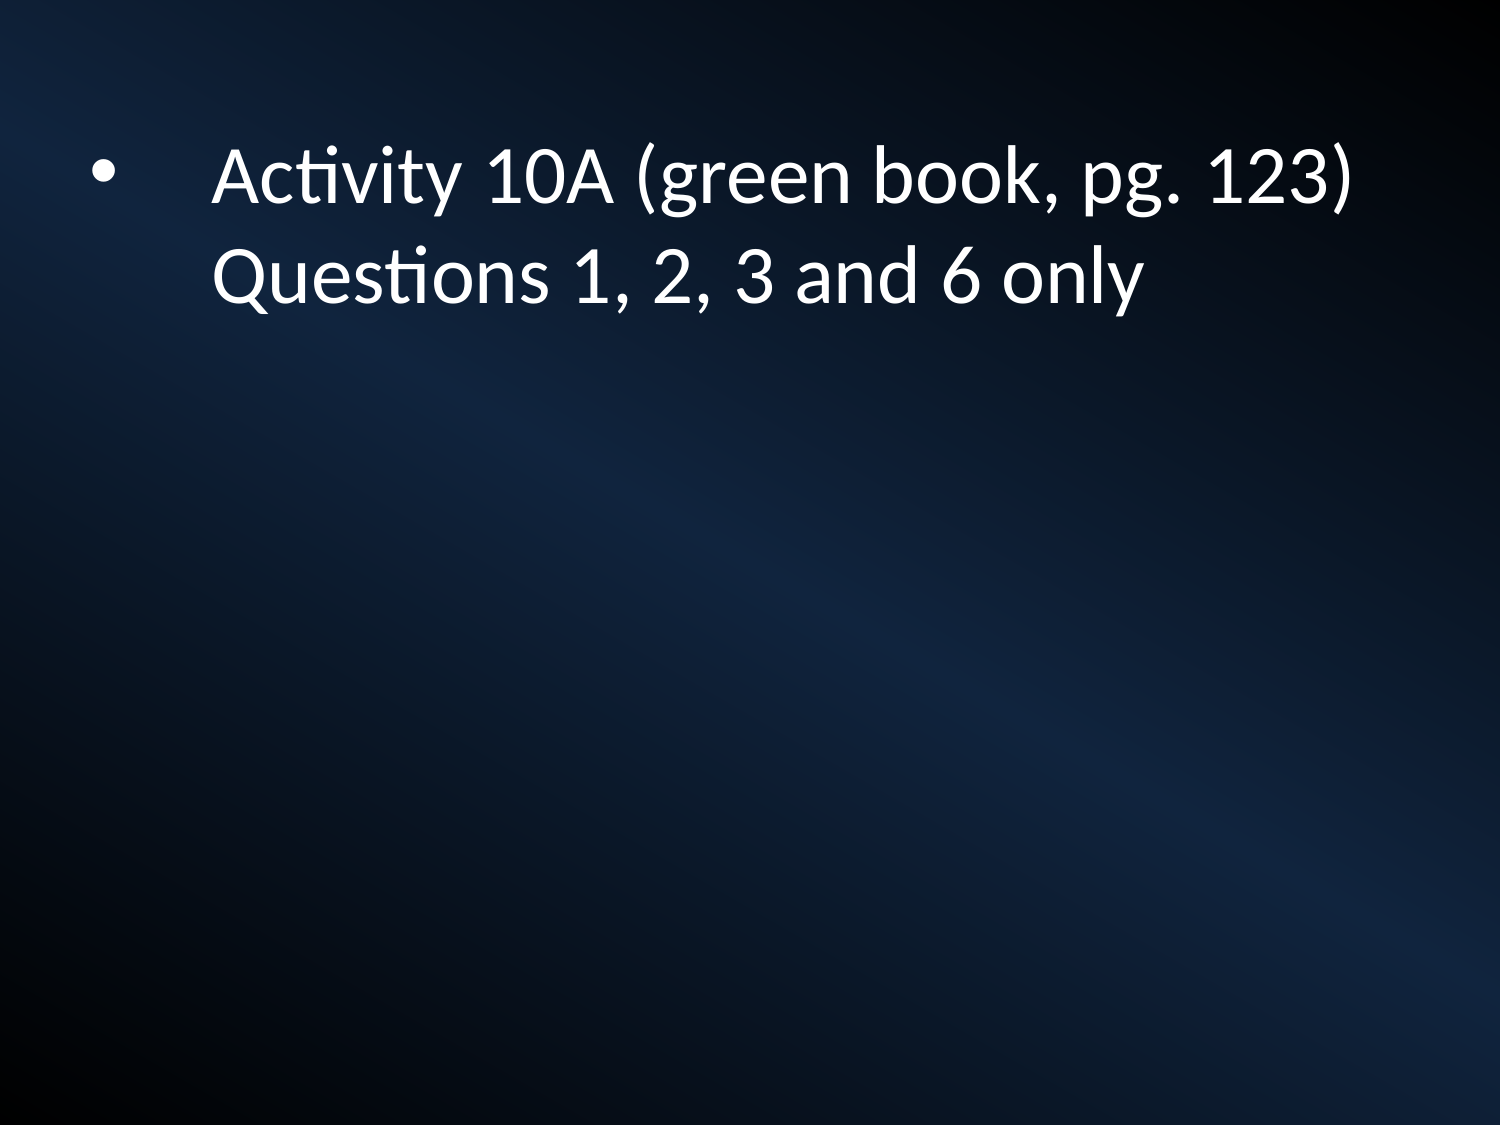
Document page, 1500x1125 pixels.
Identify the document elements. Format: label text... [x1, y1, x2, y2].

text_box Activity 10A (green book, pg. 123) Questions 1, 2, 3 and 6 only [74, 112, 1425, 328]
